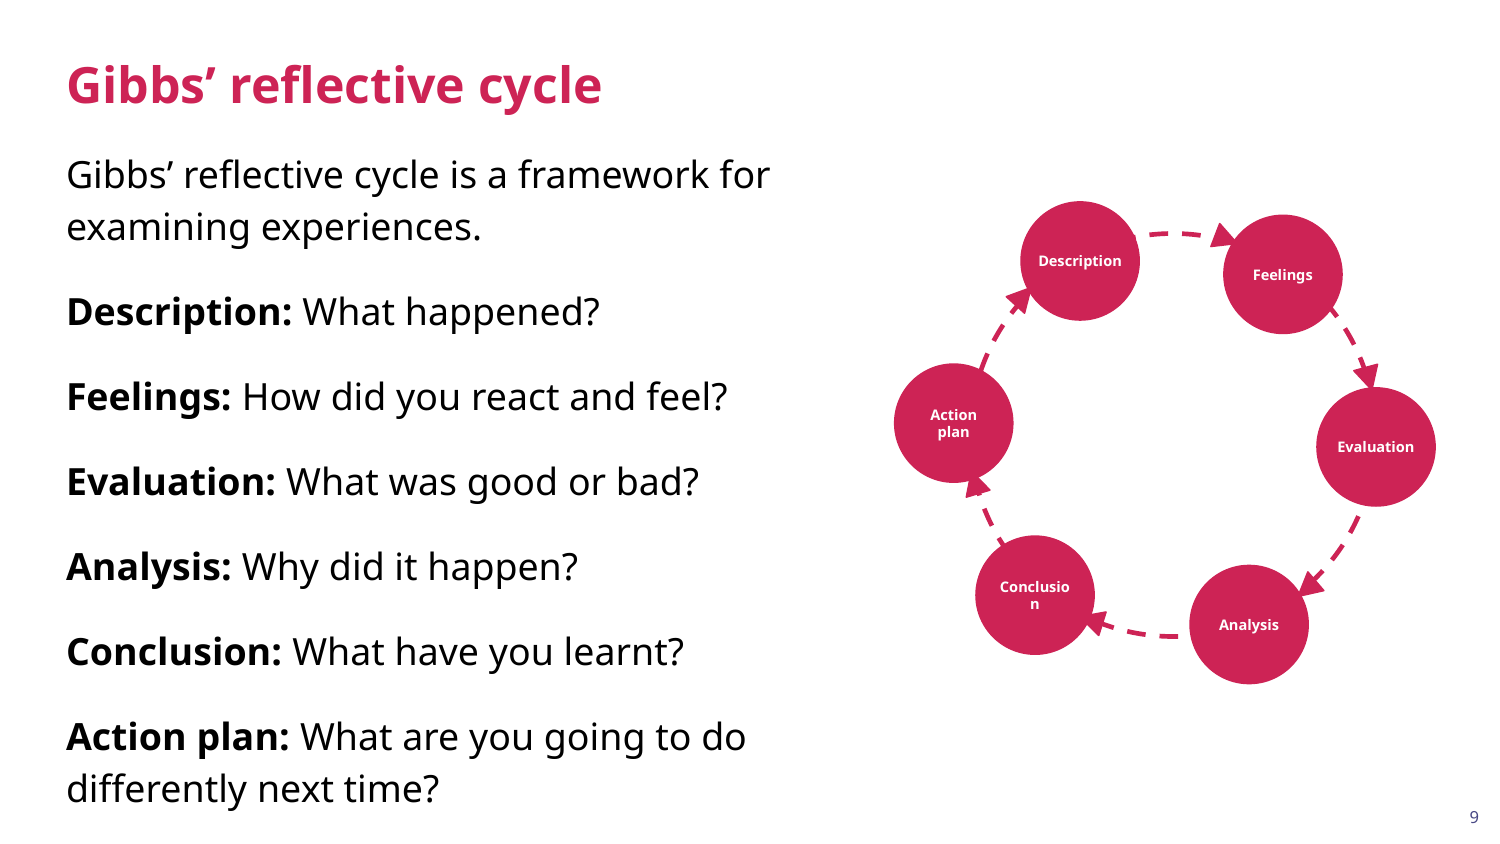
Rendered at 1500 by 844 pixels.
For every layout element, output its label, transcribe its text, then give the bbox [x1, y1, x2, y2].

slide_number 9 [1448, 792, 1500, 844]
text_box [894, 201, 1436, 684]
title Gibbs’ reflective cycle [51, 25, 1449, 142]
list Gibbs’ reflective cycle is a framework for examining experiences. Description: What happened? Feelings: How did you react and feel? Evaluation: What was good or bad? Analysis: Why did it happen? Conclusion: What have you learnt? Action plan: What are you going to do differently next time? [51, 142, 863, 755]
